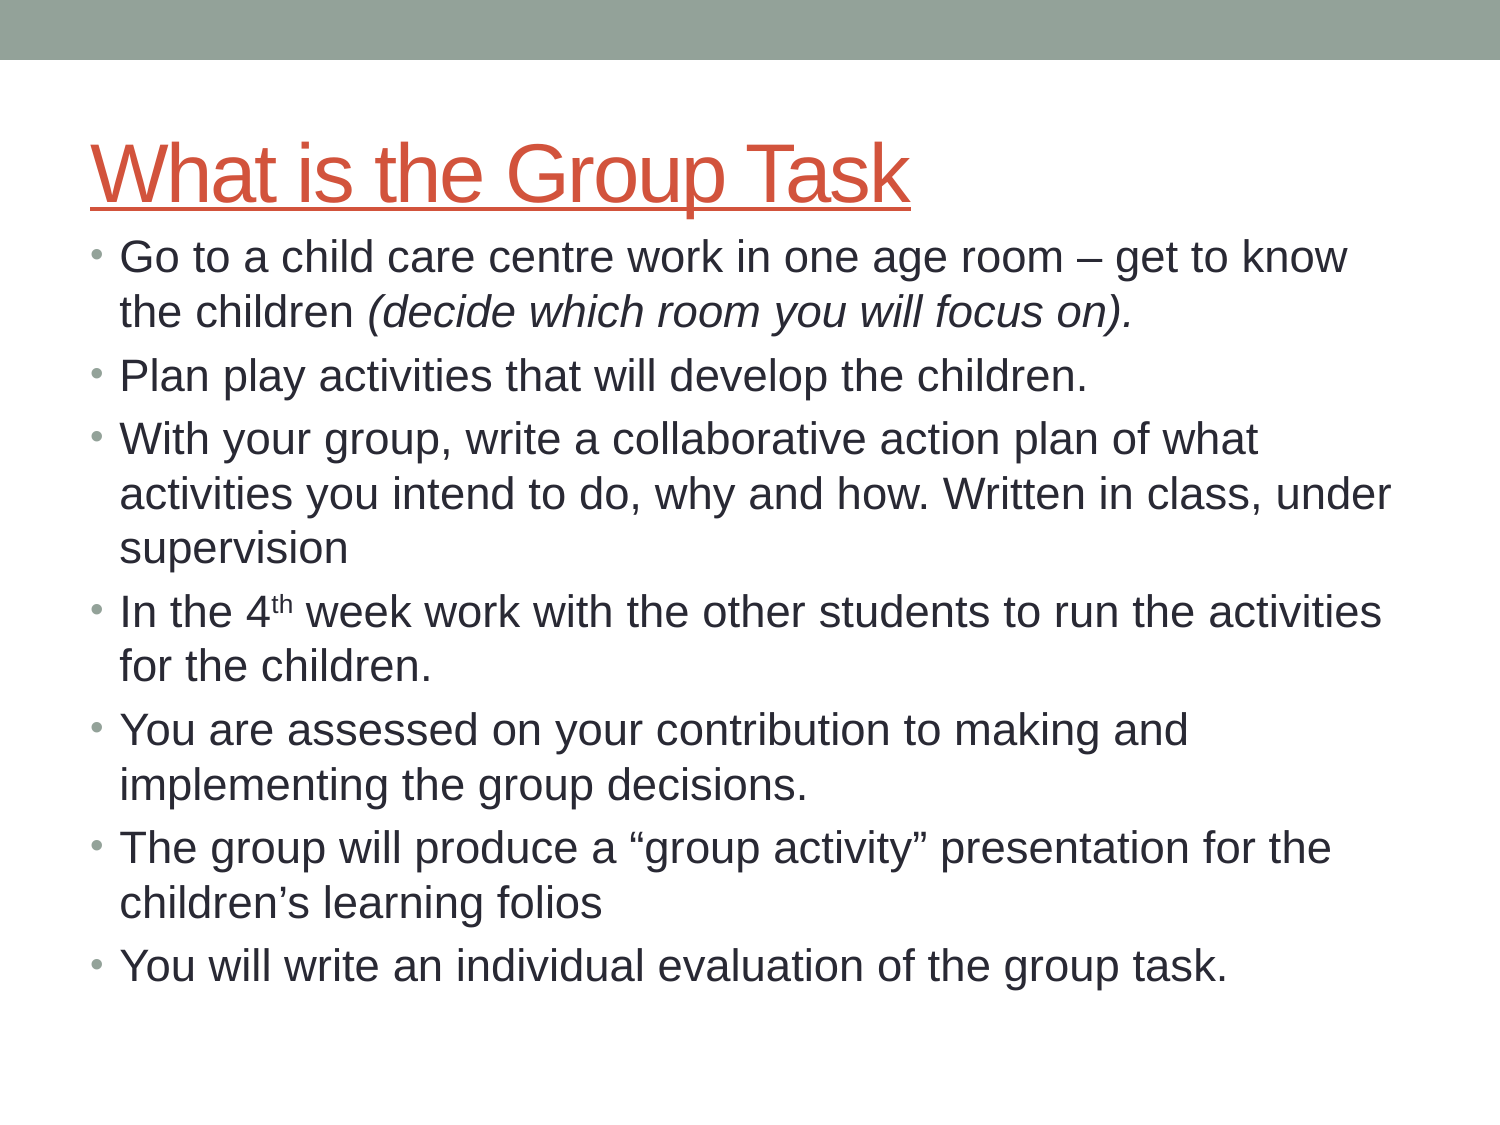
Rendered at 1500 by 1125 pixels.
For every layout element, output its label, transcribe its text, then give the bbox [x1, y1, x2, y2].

list Go to a child care centre work in one age room – get to know the children (decide which room you will focus on). Plan play activities that will develop the children. With your group, write a collaborative action plan of what activities you intend to do, why and how. Written in class, under supervision In the 4th week work with the other students to run the activities for the children. You are assessed on your contribution to making and implementing the group decisions. The group will produce a “group activity” presentation for the children’s learning folios You will write an individual evaluation of the group task. [75, 219, 1425, 1005]
title What is the Group Task [75, 87, 1425, 219]
